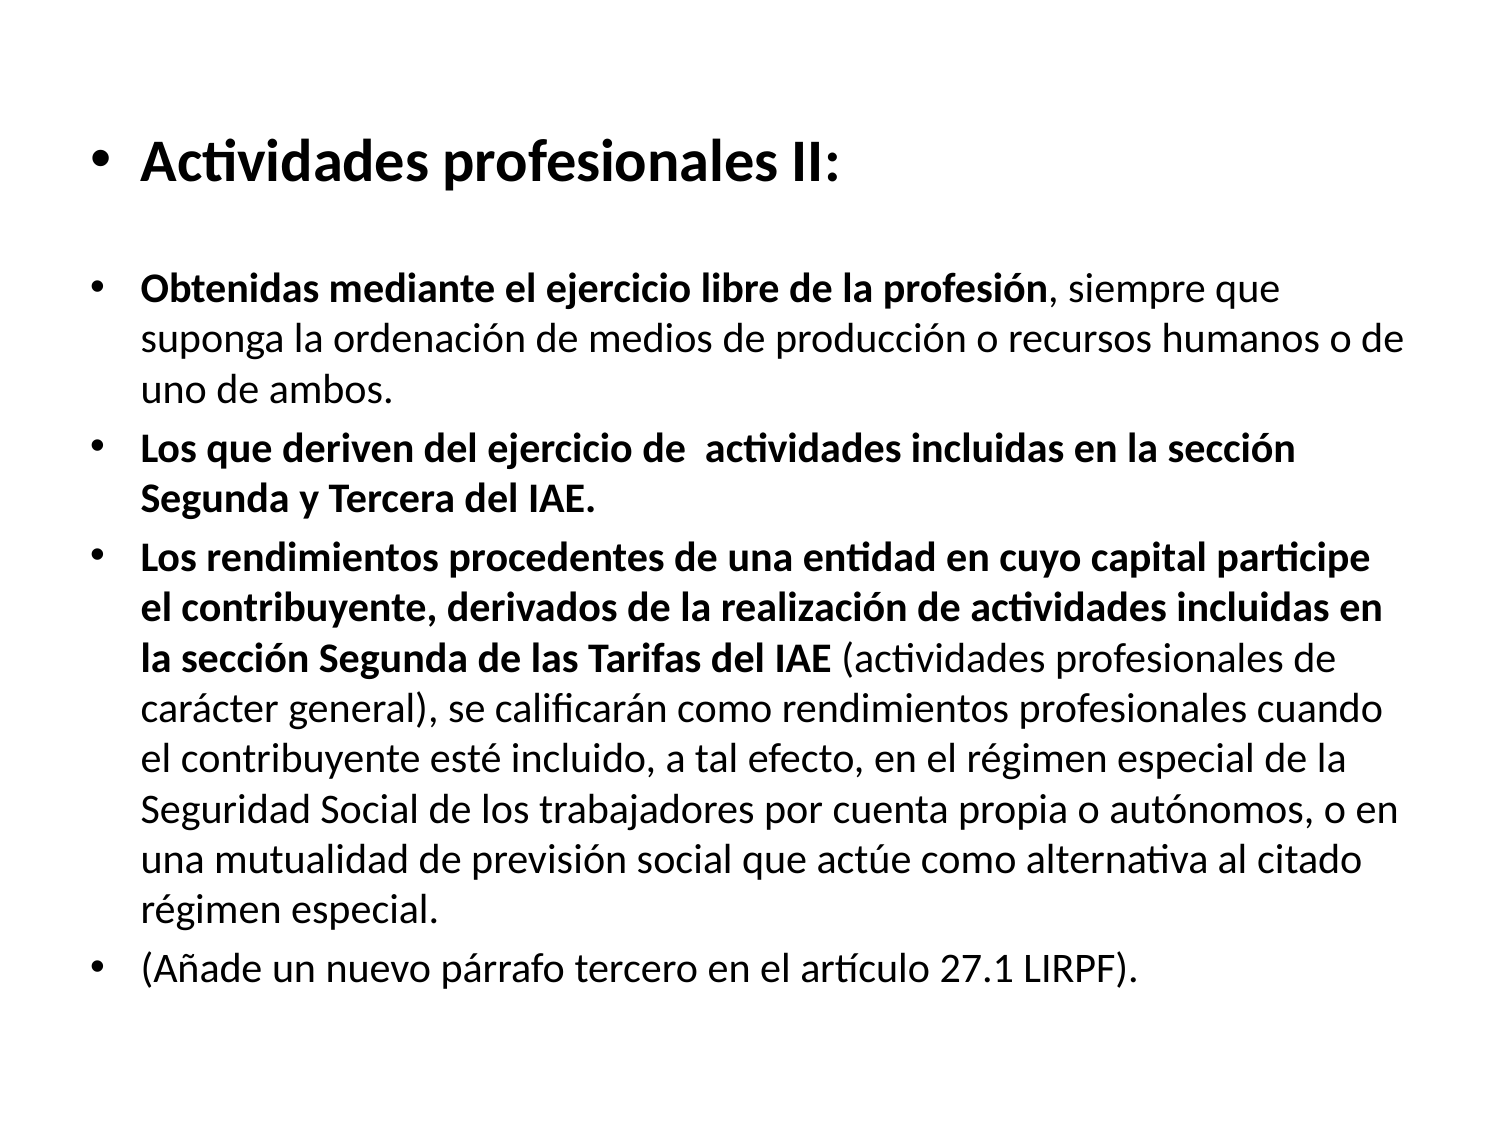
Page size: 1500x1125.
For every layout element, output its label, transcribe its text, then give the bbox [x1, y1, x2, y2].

list Actividades profesionales II: Obtenidas mediante el ejercicio libre de la profesión, siempre que suponga la ordenación de medios de producción o recursos humanos o de uno de ambos. Los que deriven del ejercicio de actividades incluidas en la sección Segunda y Tercera del IAE. Los rendimientos procedentes de una entidad en cuyo capital participe el contribuyente, derivados de la realización de actividades incluidas en la sección Segunda de las Tarifas del IAE (actividades profesionales de carácter general), se calificarán como rendimientos profesionales cuando el contribuyente esté incluido, a tal efecto, en el régimen especial de la Seguridad Social de los trabajadores por cuenta propia o autónomos, o en una mutualidad de previsión social que actúe como alter­nativa al citado régimen especial. (Añade un nuevo párrafo tercero en el artículo 27.1 LIRPF). [75, 113, 1425, 1005]
